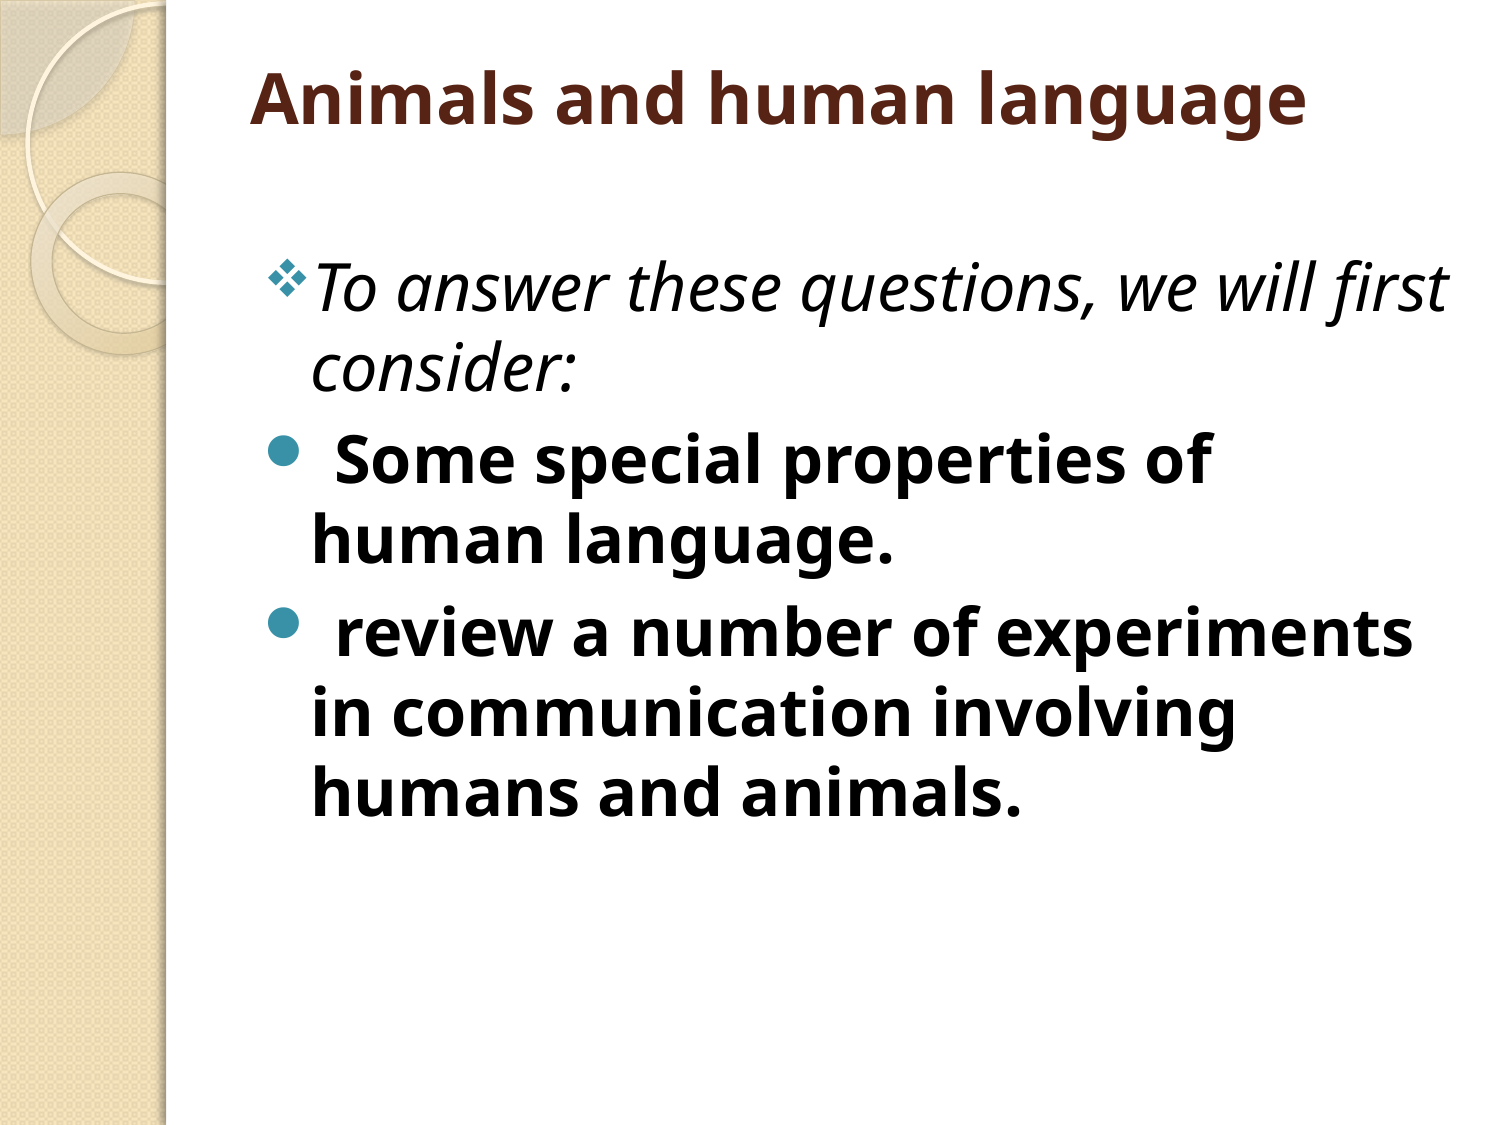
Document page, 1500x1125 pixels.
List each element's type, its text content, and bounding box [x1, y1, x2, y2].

list To answer these questions, we will first consider: Some special properties of human language. review a number of experiments in communication involving humans and animals. [235, 237, 1466, 1025]
title Animals and human language [235, 45, 1466, 233]
